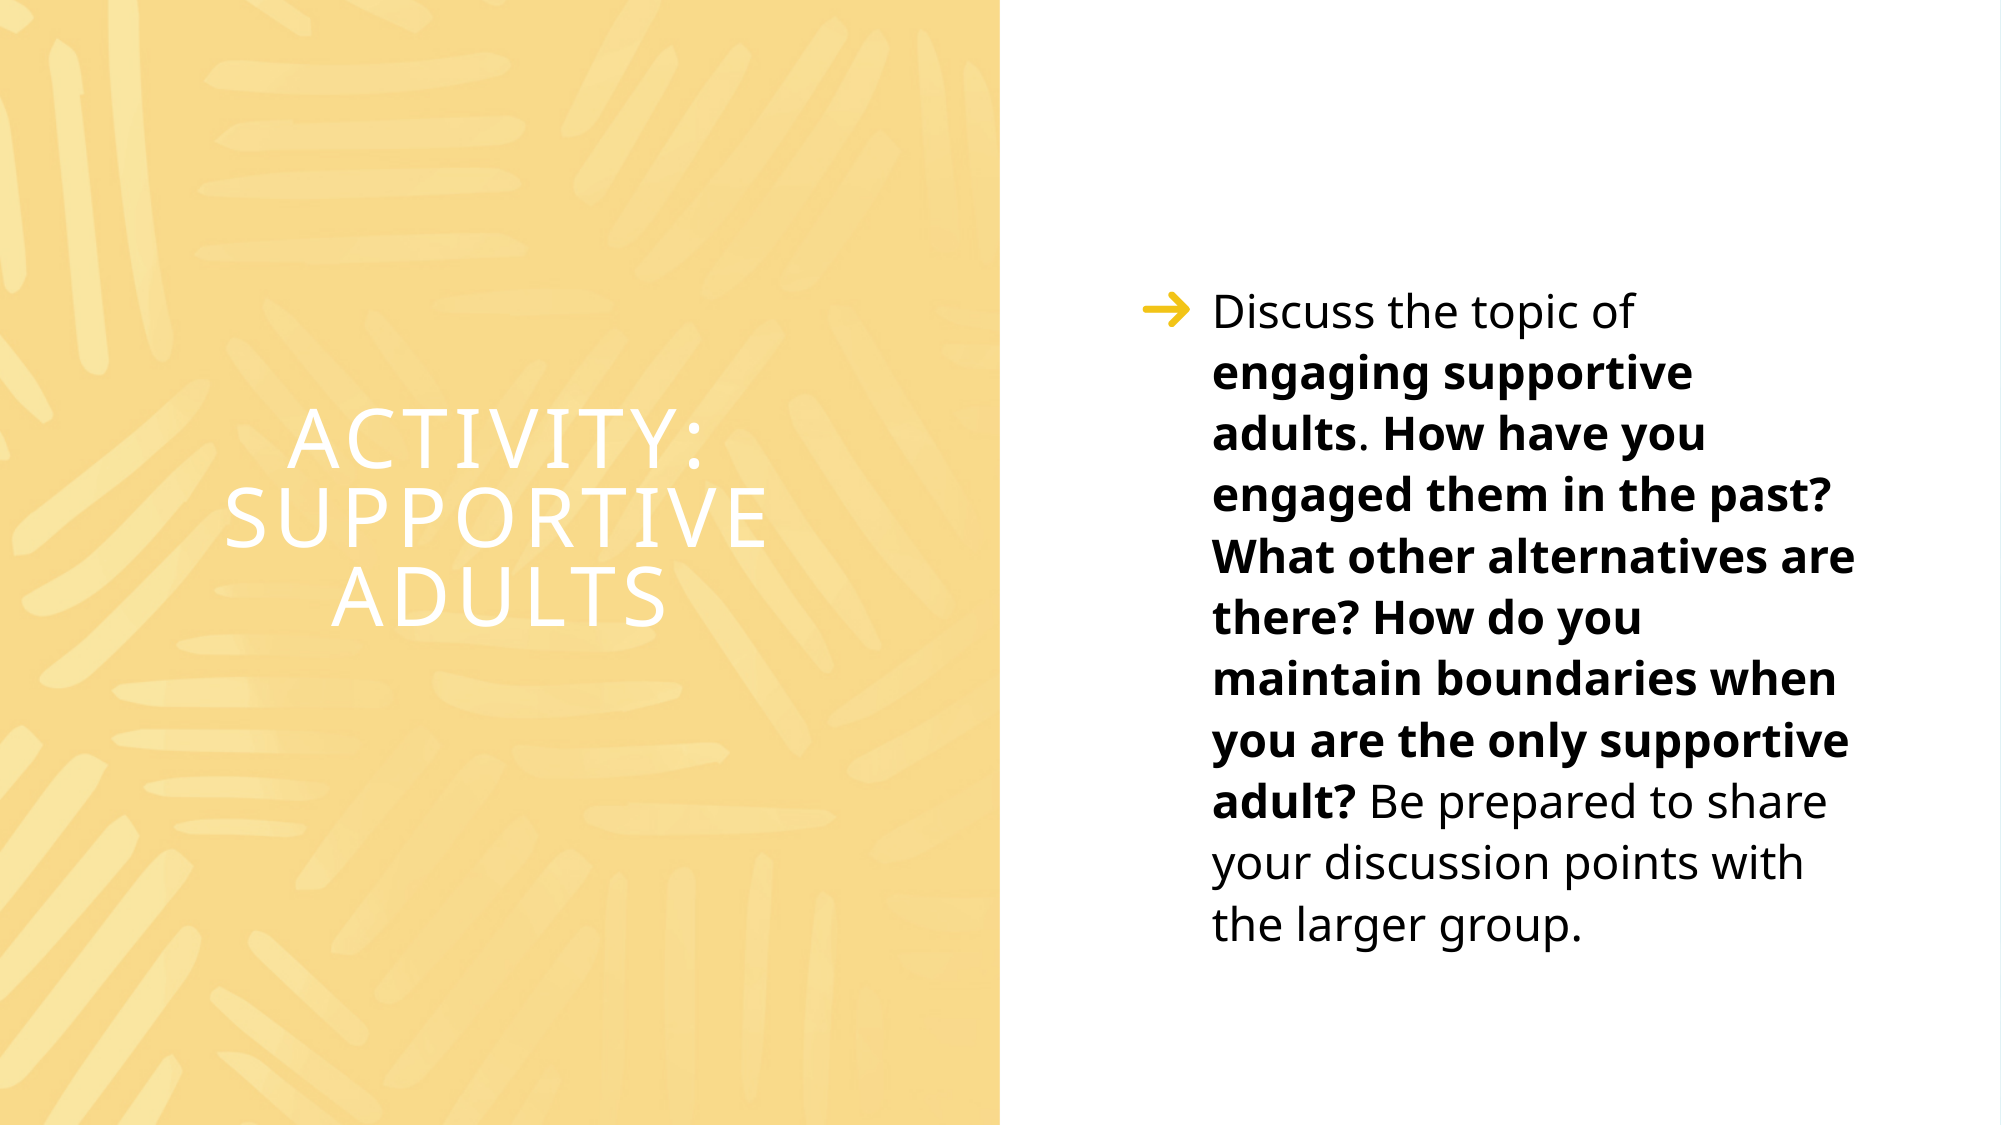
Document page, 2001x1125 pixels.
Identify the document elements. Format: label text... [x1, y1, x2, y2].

picture [0, 0, 2001, 1125]
title Activity: Supportive adults [108, 396, 892, 651]
list Discuss the topic of engaging supportive adults. How have you engaged them in the past? What other alternatives are there? How do you maintain boundaries when you are the only supportive adult? Be prepared to share your discussion points with the larger group. [1134, 135, 1870, 966]
